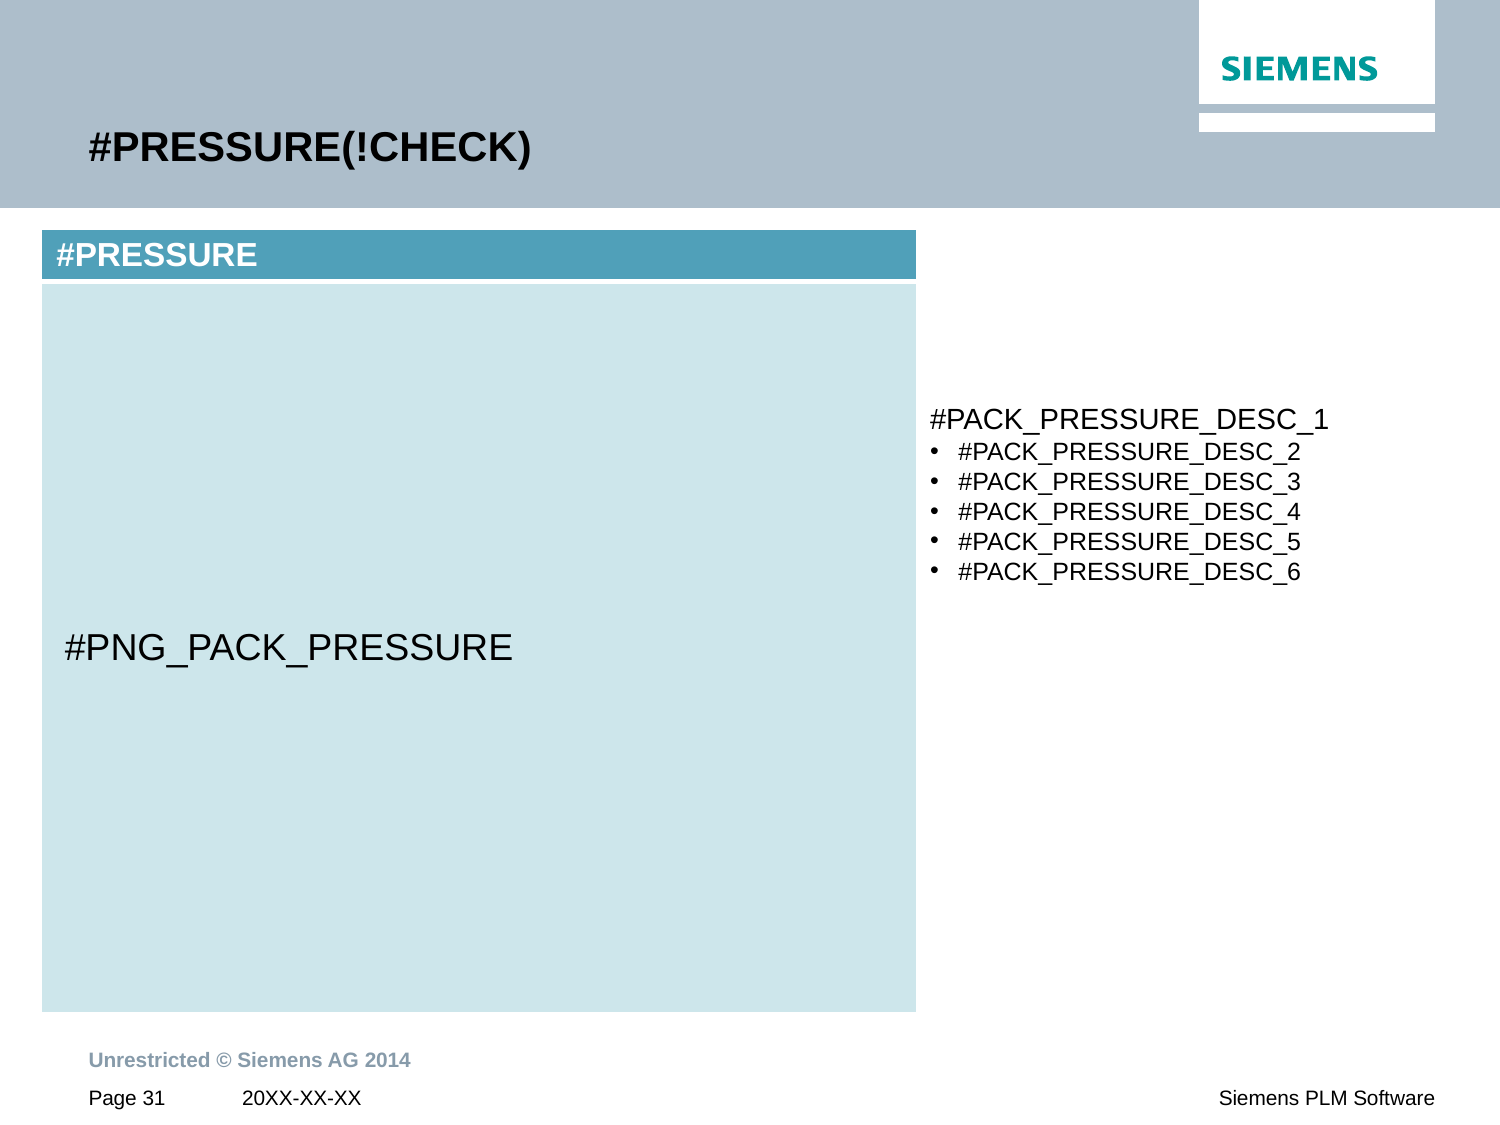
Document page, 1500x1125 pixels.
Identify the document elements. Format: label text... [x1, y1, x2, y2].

text_box #PACK_PRESSURE_DESC_1 #PACK_PRESSURE_DESC_2 #PACK_PRESSURE_DESC_3 #PACK_PRESSURE_DESC_4 #PACK_PRESSURE_DESC_5 #PACK_PRESSURE_DESC_6 [915, 393, 1436, 628]
text_box #PNG_PACK_PRESSURE [64, 302, 892, 988]
title #PRESSURE(!CHECK) [0, 0, 1500, 209]
table_header #PRESSURE [42, 230, 916, 279]
table_cell [42, 284, 916, 1012]
